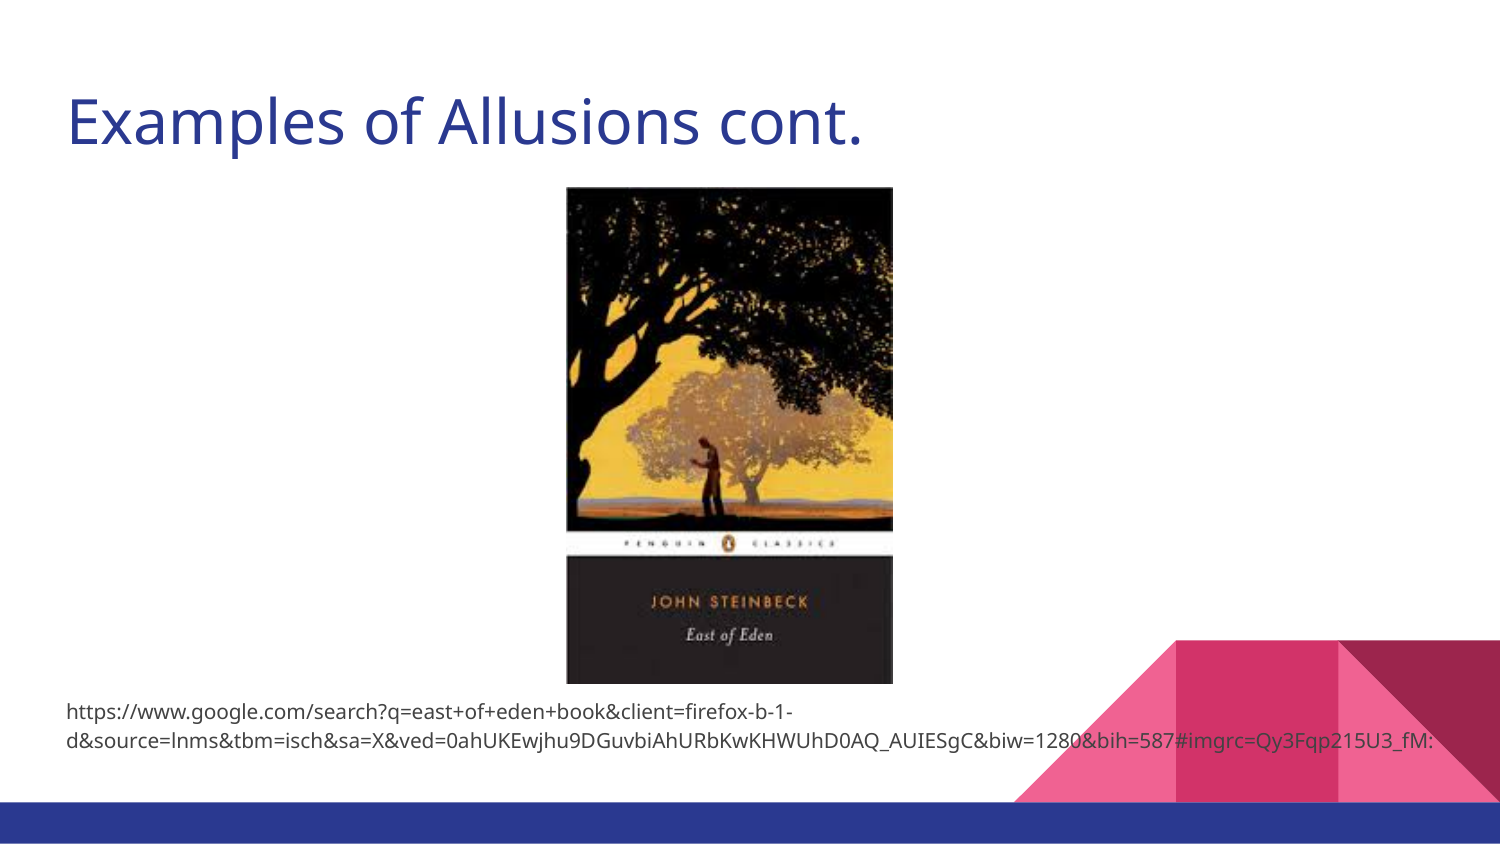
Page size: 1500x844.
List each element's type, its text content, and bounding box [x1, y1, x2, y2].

list https://www.google.com/search?q=east+of+eden+book&client=firefox-b-1-d&source=lnms&tbm=isch&sa=X&ved=0ahUKEwjhu9DGuvbiAhURbKwKHWUhD0AQ_AUIESgC&biw=1280&bih=587#imgrc=Qy3Fqp215U3_fM: [51, 187, 1464, 791]
title Examples of Allusions cont. [51, 67, 1449, 167]
picture [566, 187, 893, 684]
